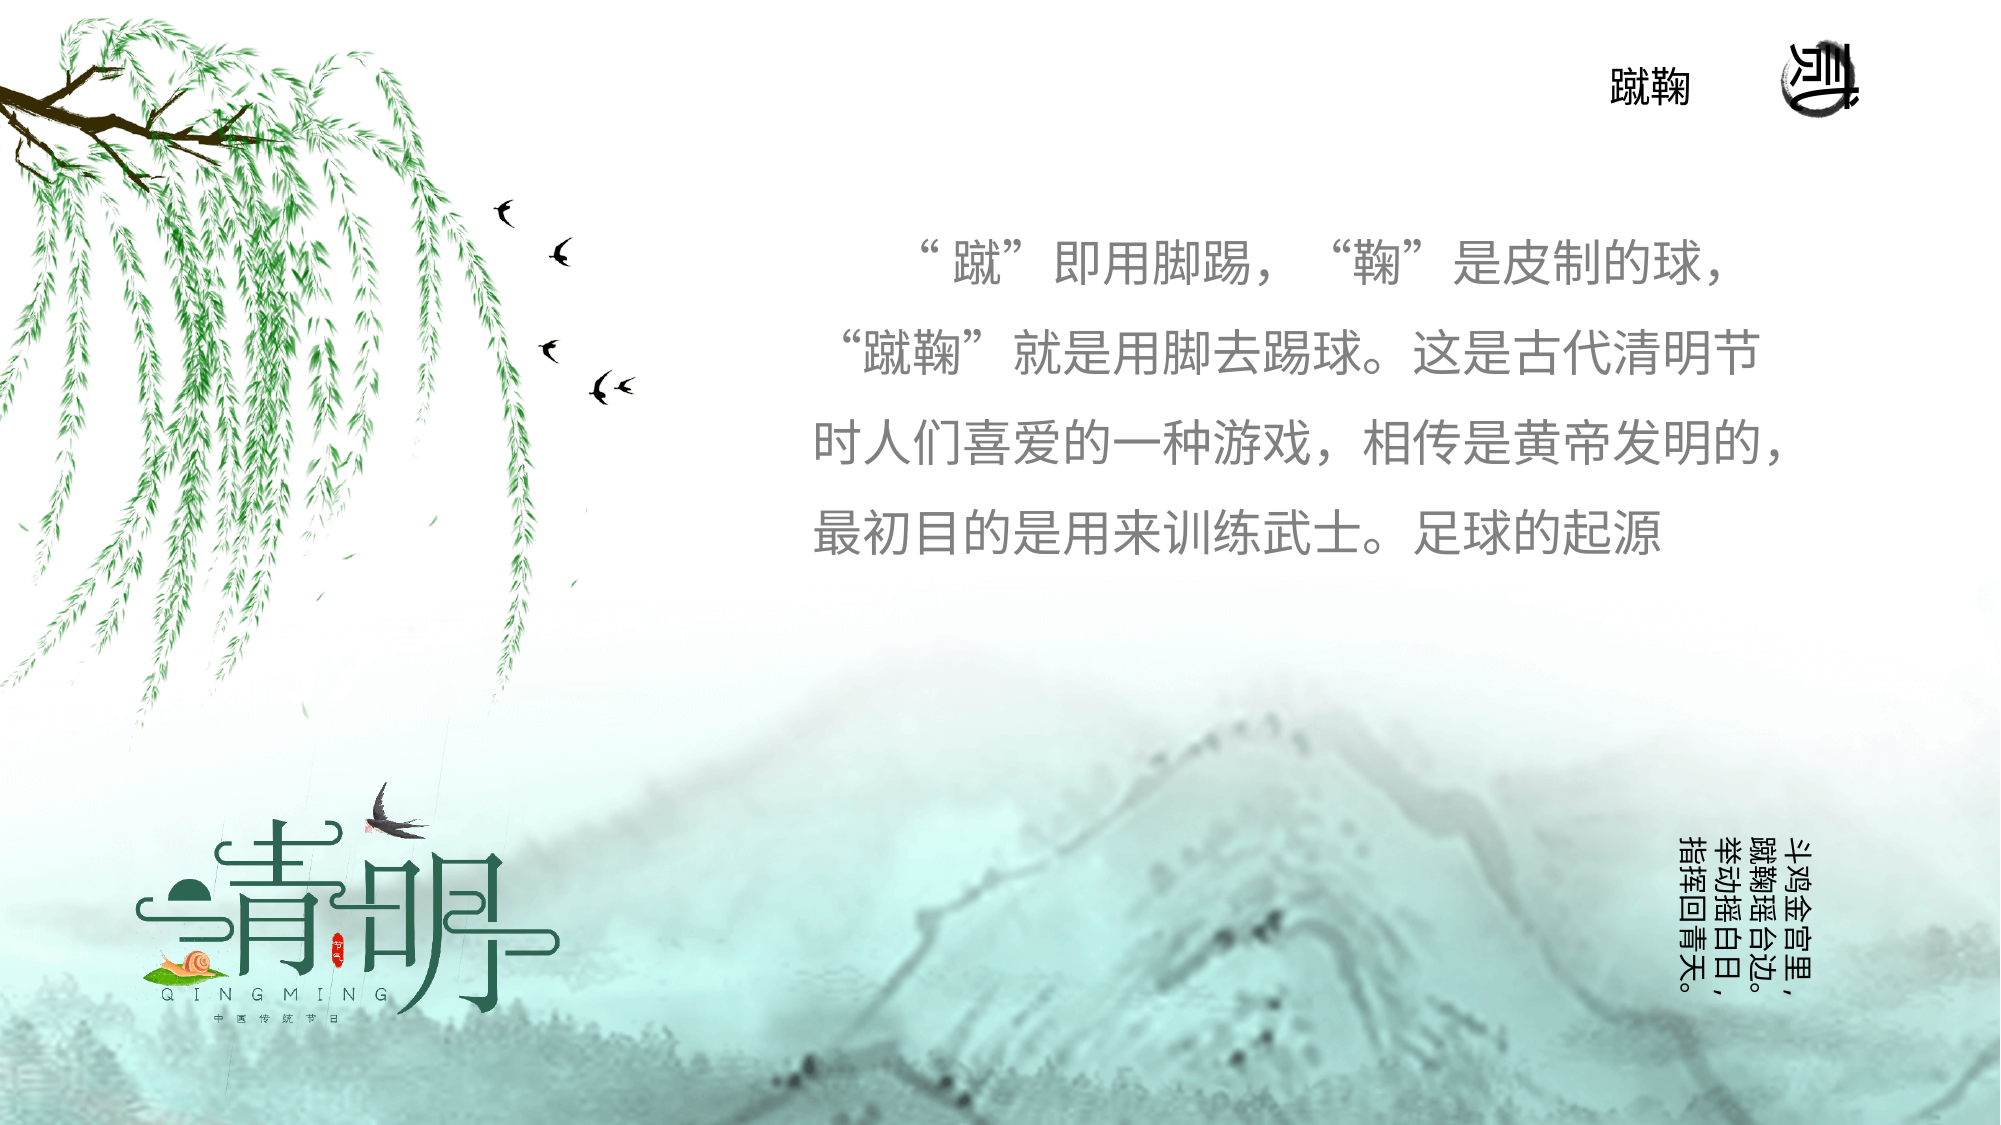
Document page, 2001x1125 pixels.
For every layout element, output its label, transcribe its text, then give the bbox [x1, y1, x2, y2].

picture [0, 0, 2000, 1125]
text_box 蹴鞠 [1594, 53, 1738, 118]
